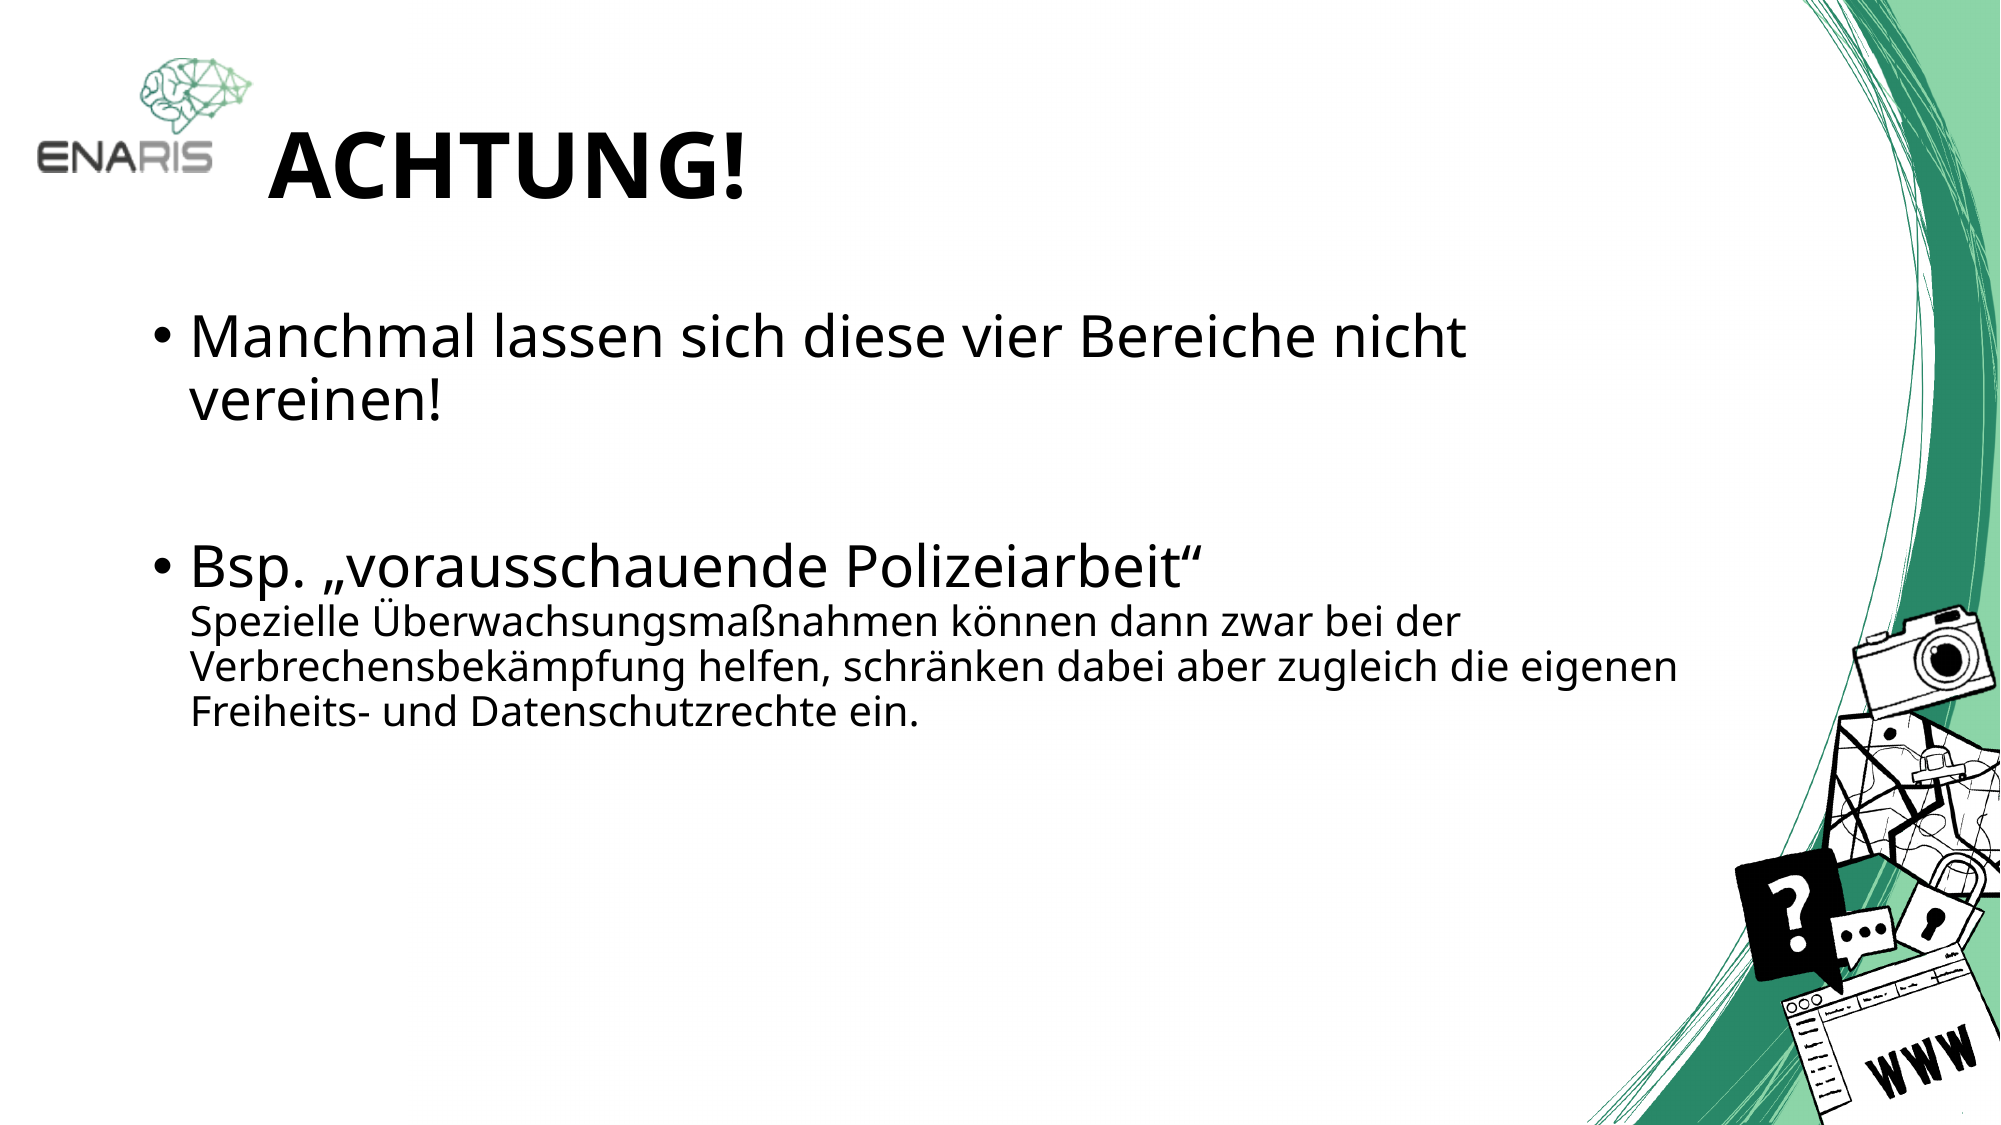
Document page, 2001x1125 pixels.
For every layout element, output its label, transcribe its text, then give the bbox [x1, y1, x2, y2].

picture [408, 0, 2000, 1125]
picture [37, 58, 254, 173]
title ACHTUNG! [253, 59, 1863, 278]
list Manchmal lassen sich diese vier Bereiche nicht vereinen! Bsp. „vorausschauende Polizeiarbeit“ Spezielle Überwachsungsmaßnahmen können dann zwar bei der Verbrechensbekämpfung helfen, schränken dabei aber zugleich die eigenen Freiheits- und Datenschutzrechte ein. [137, 299, 1728, 1014]
